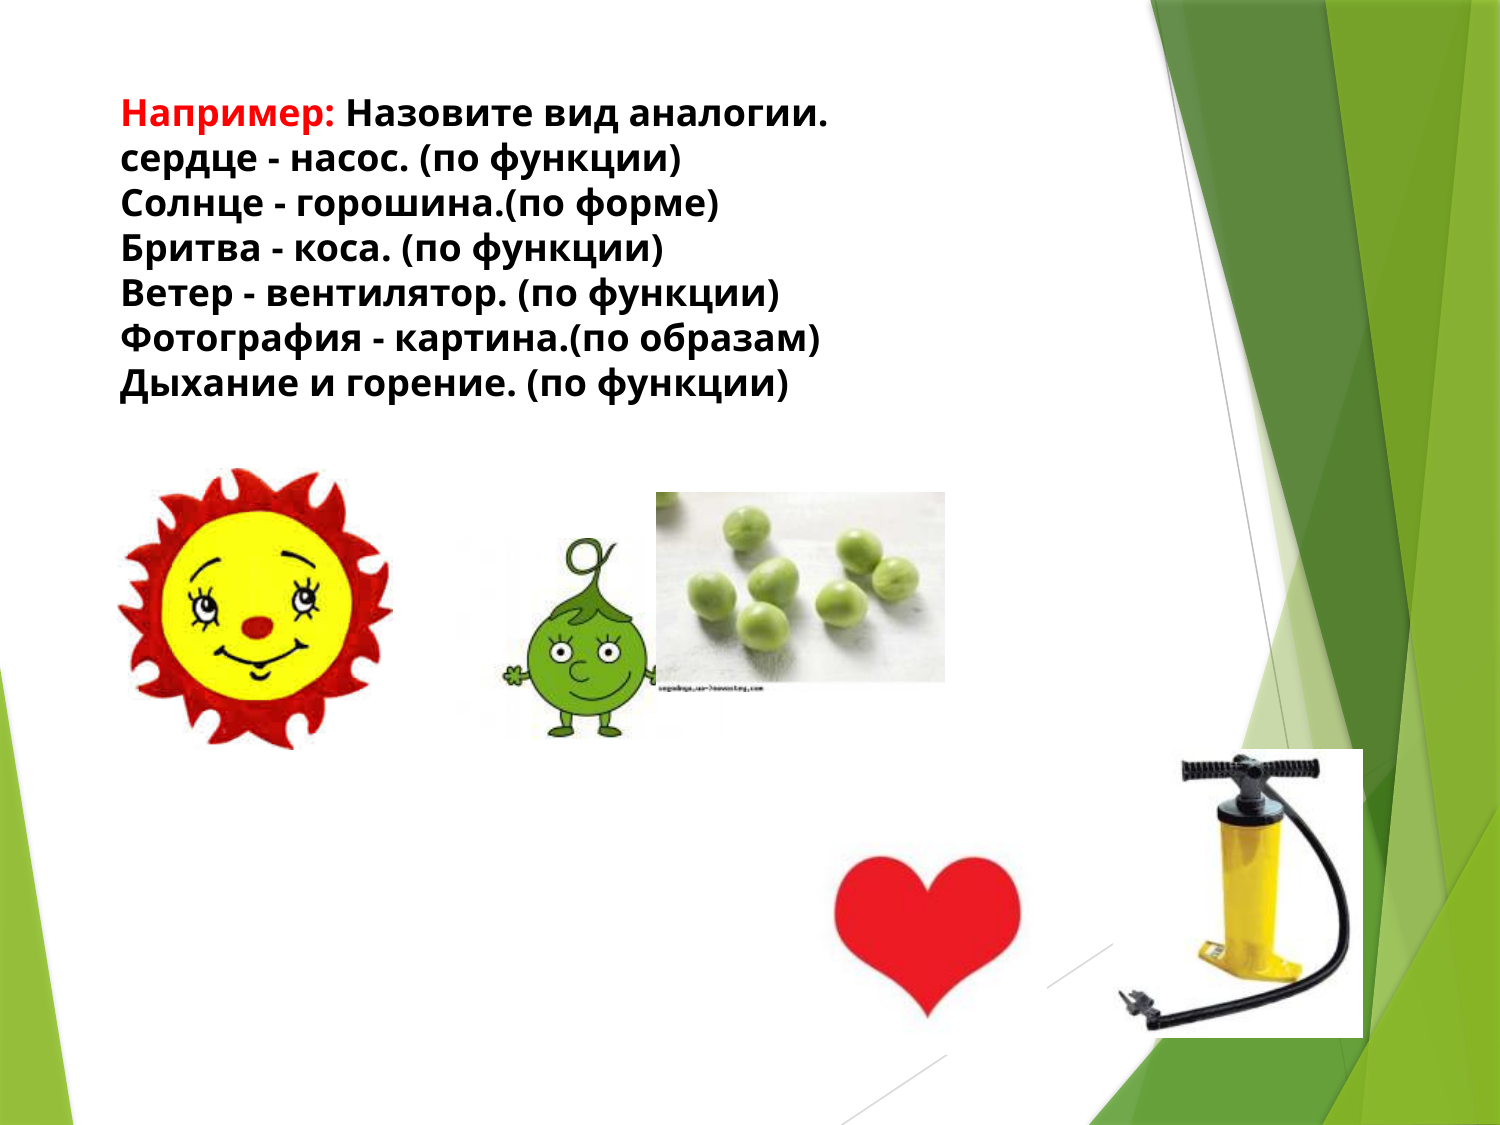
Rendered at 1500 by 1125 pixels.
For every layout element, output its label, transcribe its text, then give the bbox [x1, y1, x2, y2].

picture [1112, 749, 1363, 1039]
text_box Например: Назовите вид аналогии. сердце - насос. (по функции) Солнце - горошина.(по форме) Бритва - коса. (по функции) Ветер - вентилятор. (по функции) Фотография - картина.(по образам) Дыхание и горение. (по функции) [105, 81, 1125, 457]
picture [116, 468, 394, 751]
picture [807, 819, 1047, 1056]
picture [456, 491, 945, 740]
